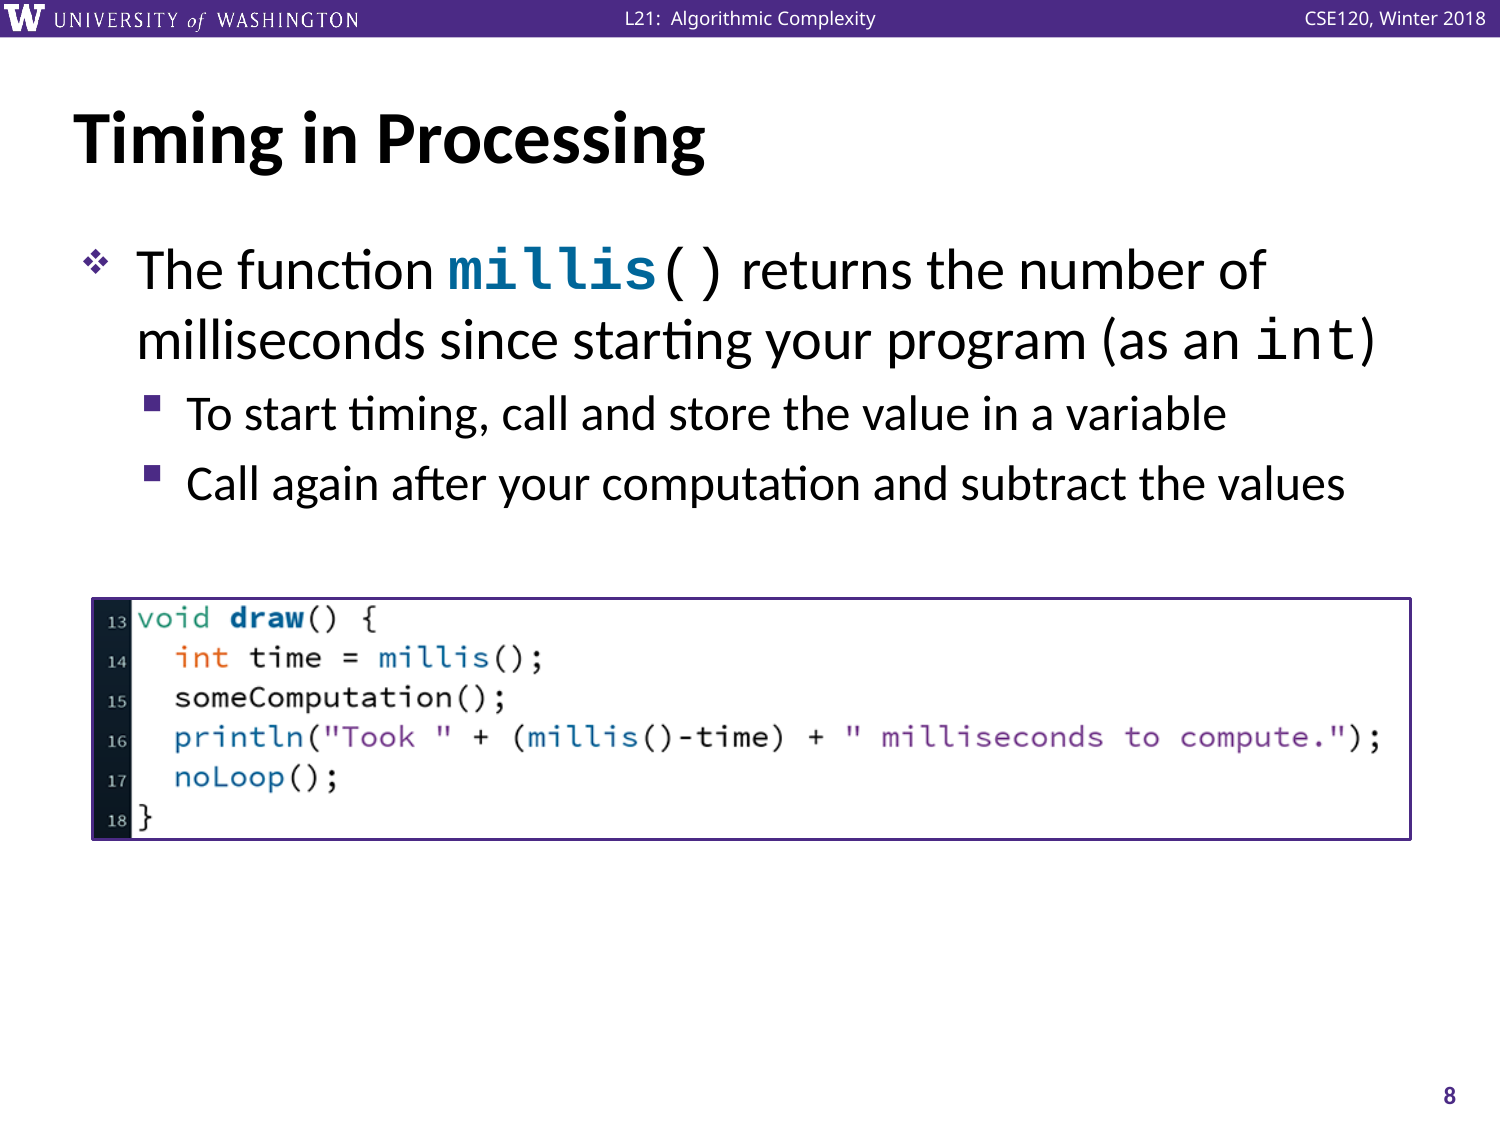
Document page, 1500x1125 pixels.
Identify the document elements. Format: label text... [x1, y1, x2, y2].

picture [93, 599, 1409, 838]
list The function millis() returns the number of milliseconds since starting your program (as an int) To start timing, call and store the value in a variable Call again after your computation and subtract the values [64, 223, 1438, 1040]
title Timing in Processing [58, 71, 1438, 197]
picture [4, 4, 358, 32]
slide_number 8 [1400, 1065, 1500, 1125]
